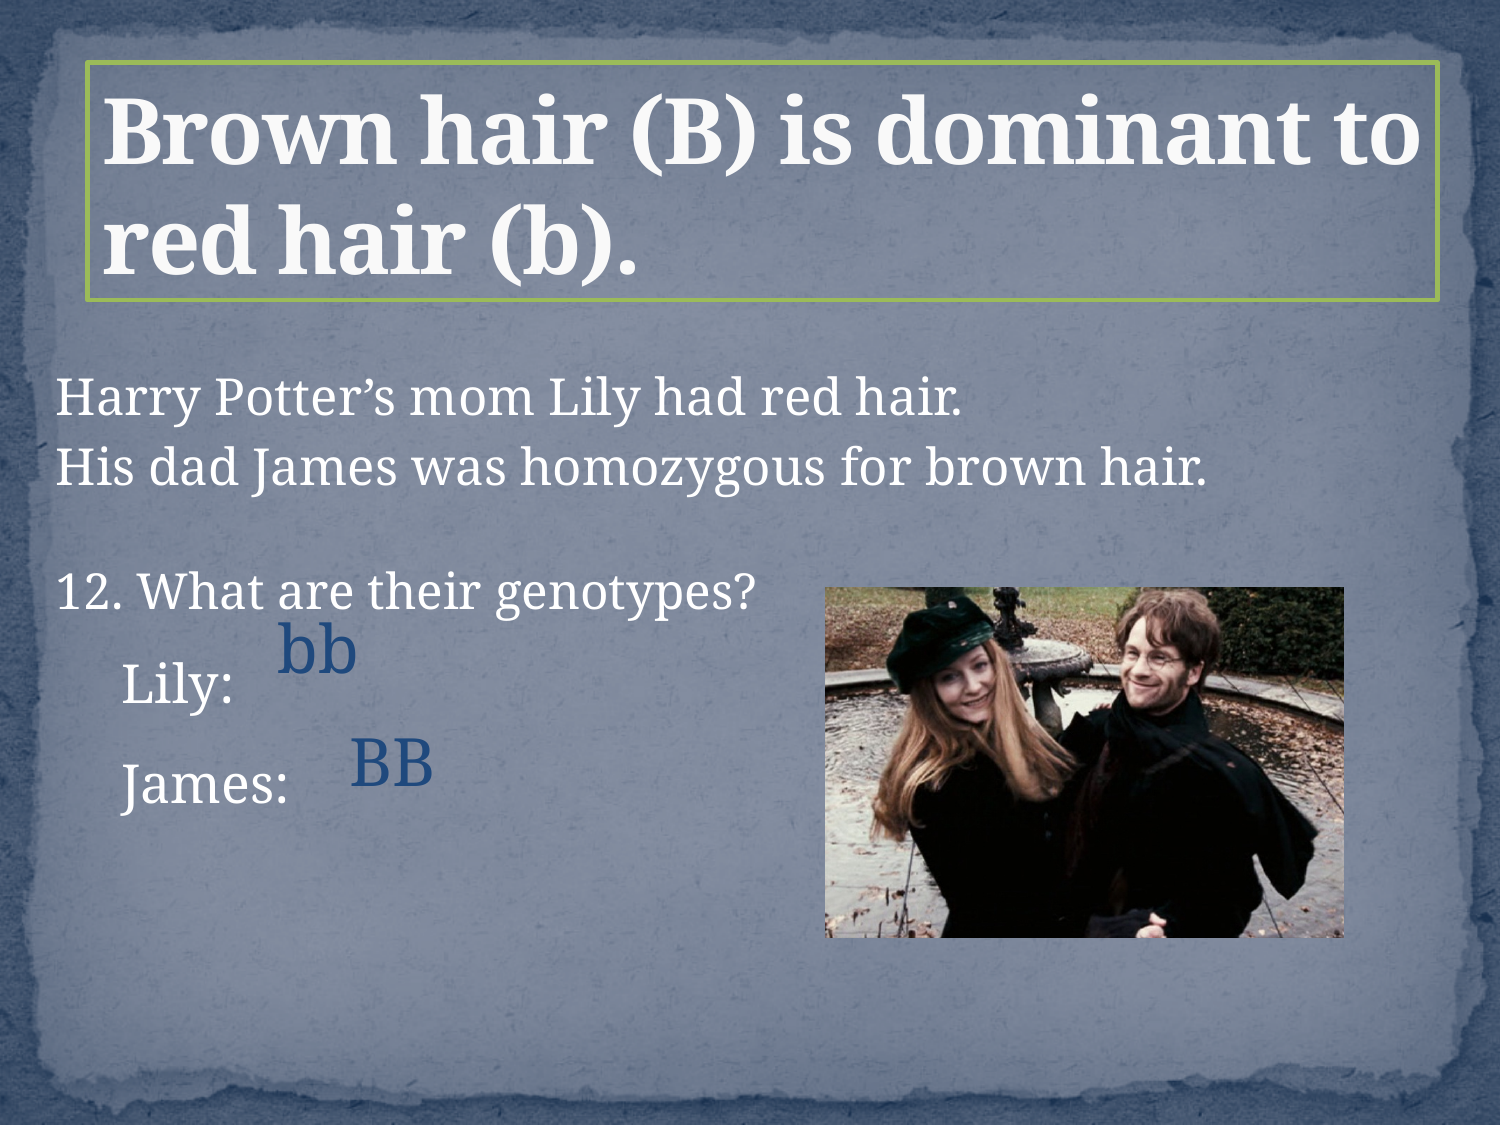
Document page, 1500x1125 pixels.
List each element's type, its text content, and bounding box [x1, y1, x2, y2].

text_box BB [334, 712, 452, 808]
text_box [25, 0, 935, 321]
list Harry Potter’s mom Lily had red hair. His dad James was homozygous for brown hair. 12. What are their genotypes? Lily: James: [40, 287, 1466, 1013]
text_box [254, 437, 621, 563]
text_box bb [262, 599, 375, 695]
title Brown hair (B) is dominant to red hair (b). [87, 62, 1438, 300]
picture [825, 587, 1344, 938]
